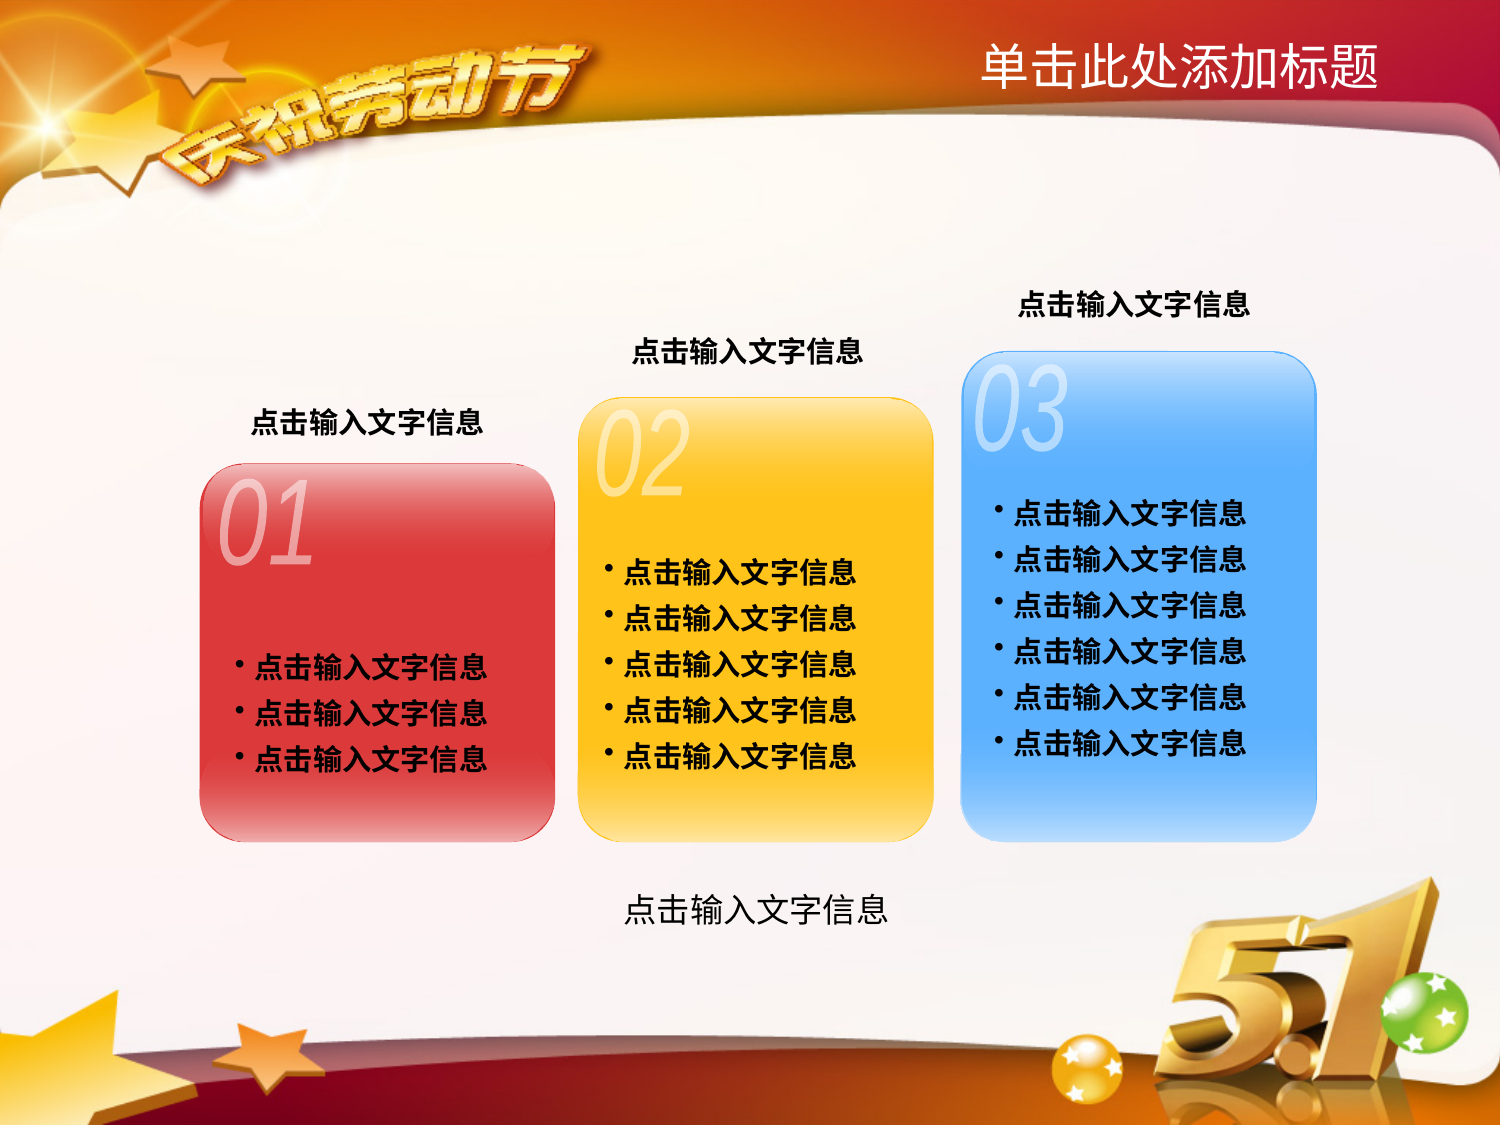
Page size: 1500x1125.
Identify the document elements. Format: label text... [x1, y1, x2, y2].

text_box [577, 396, 934, 843]
text_box [961, 350, 1317, 816]
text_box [198, 463, 556, 843]
text_box 单击此处添加标题 [425, 19, 1395, 113]
text_box 点击输入文字信息 [235, 396, 500, 447]
text_box [964, 352, 1314, 480]
text_box 点击输入文字信息 [280, 881, 1217, 937]
picture [0, 0, 1500, 1125]
text_box [960, 721, 1316, 842]
text_box 点击输入文字信息 [616, 325, 880, 376]
text_box 点击输入文字信息 点击输入文字信息 点击输入文字信息 点击输入文字信息 点击输入文字信息 点击输入文字信息 [979, 491, 1301, 768]
text_box 点击输入文字信息 [1002, 278, 1267, 329]
